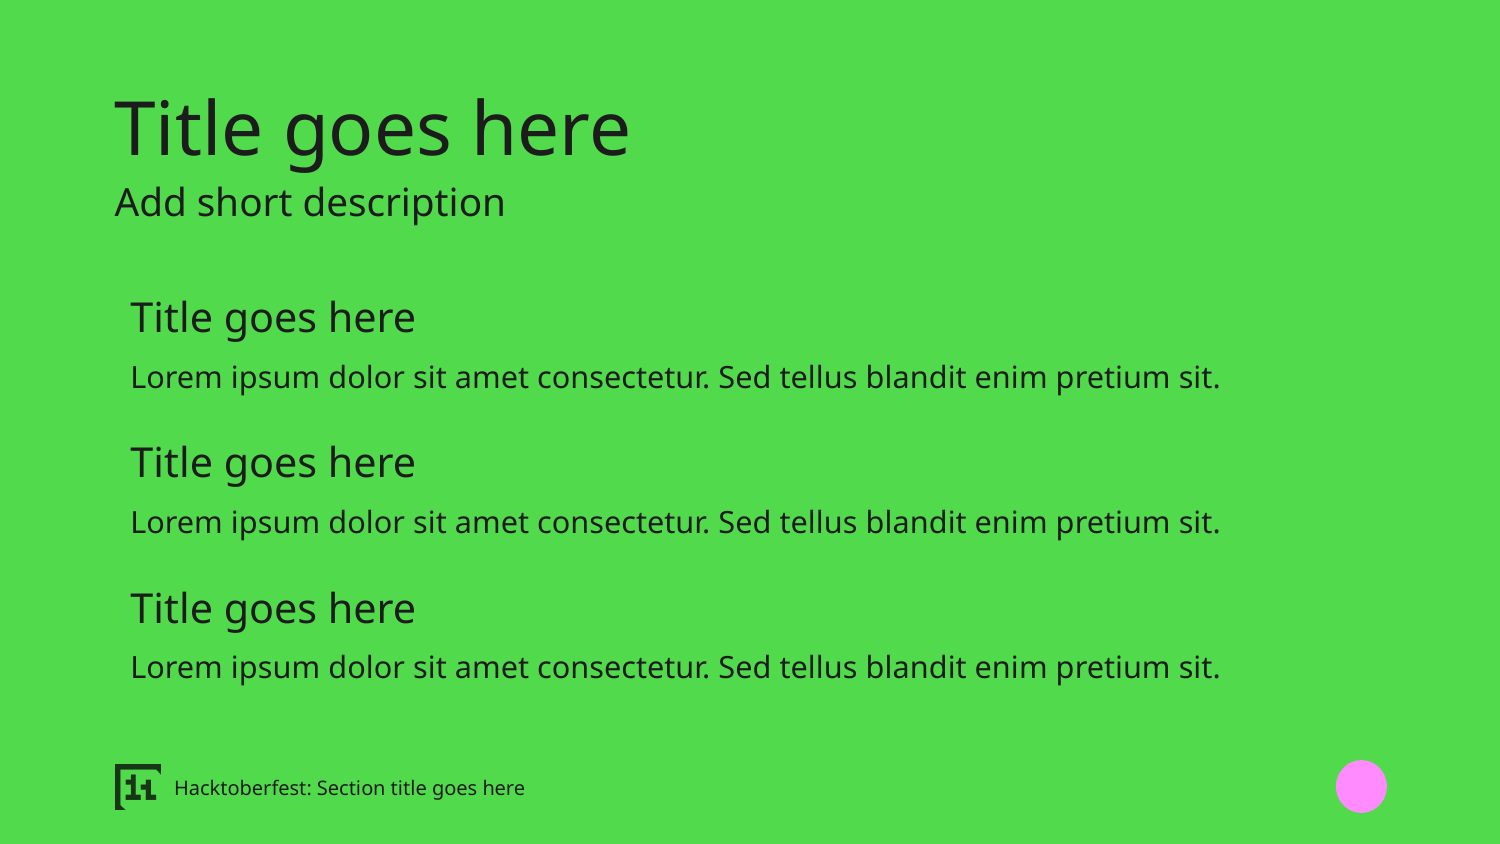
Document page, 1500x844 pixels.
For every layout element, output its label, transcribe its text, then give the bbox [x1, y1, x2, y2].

title Hacktoberfest: Section title goes here [173, 772, 1336, 801]
text_box Title goes here [130, 433, 1373, 487]
text_box Lorem ipsum dolor sit amet consectetur. Sed tellus blandit enim pretium sit. [130, 356, 1373, 395]
text_box Title goes here [114, 76, 1357, 170]
text_box Title goes here [130, 578, 1373, 632]
text_box Lorem ipsum dolor sit amet consectetur. Sed tellus blandit enim pretium sit. [130, 501, 1373, 540]
text_box Add short description [114, 176, 1357, 225]
slide_number [1336, 526, 1387, 844]
text_box Lorem ipsum dolor sit amet consectetur. Sed tellus blandit enim pretium sit. [130, 647, 1373, 686]
picture [114, 764, 161, 811]
text_box Title goes here [130, 287, 1373, 341]
